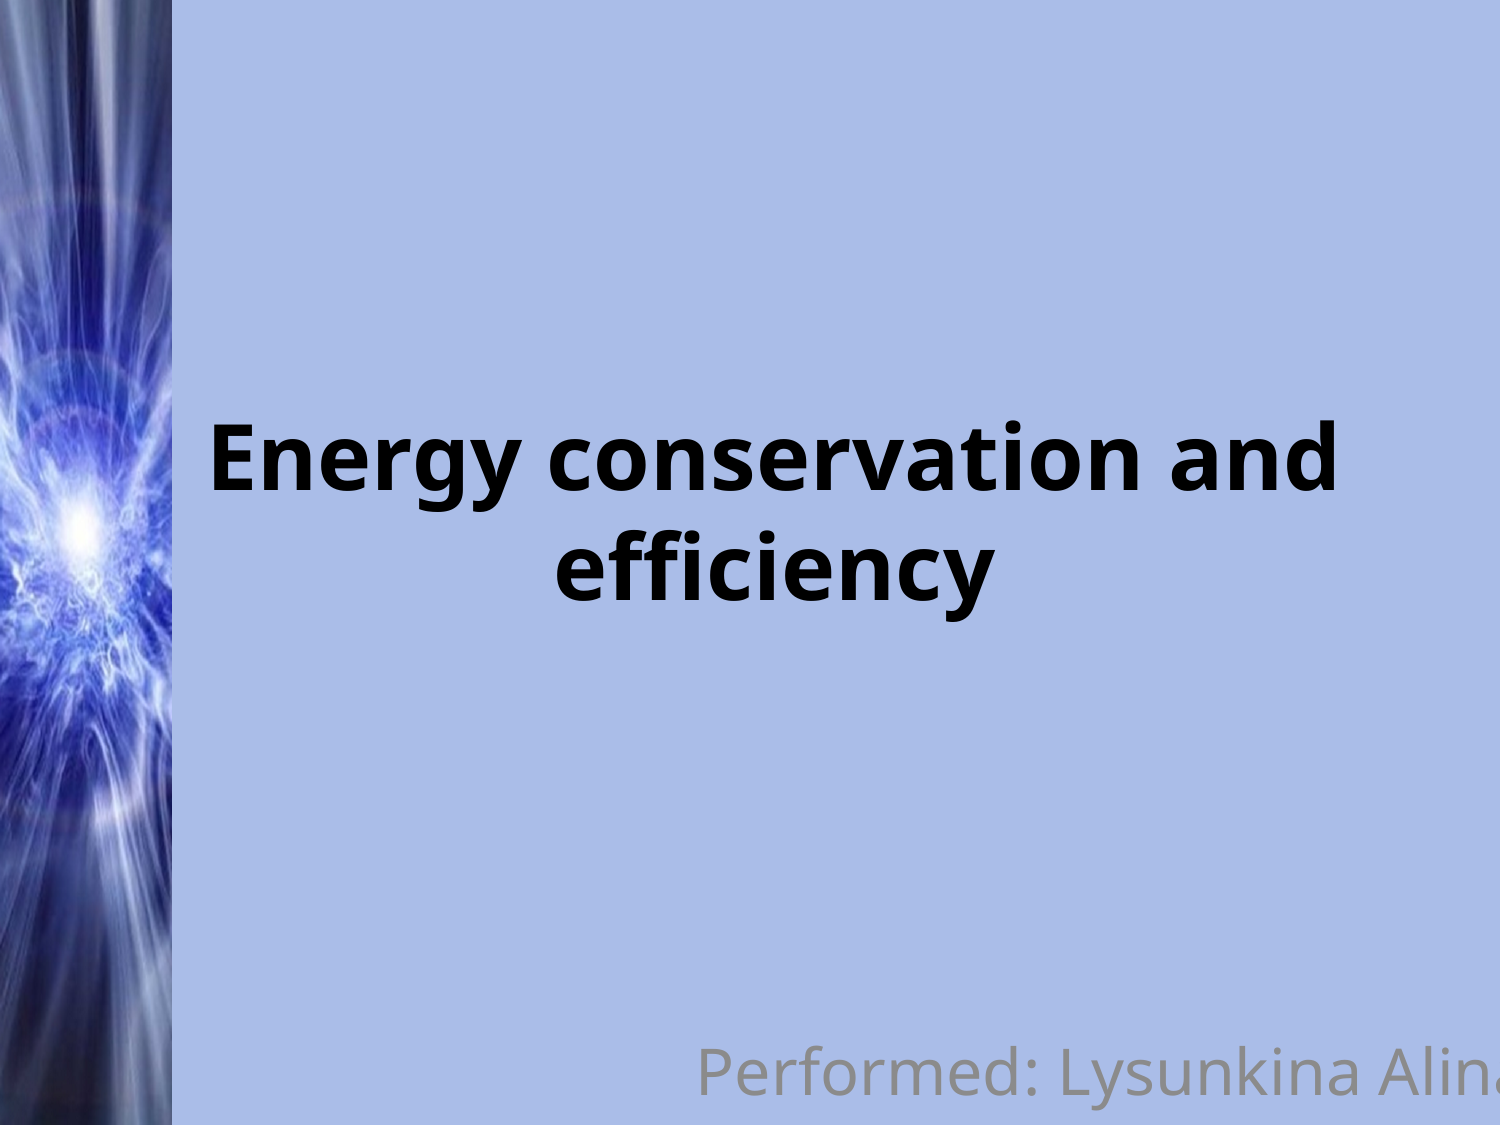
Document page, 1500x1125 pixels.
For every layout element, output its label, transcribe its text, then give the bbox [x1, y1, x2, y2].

subtitle Performed: Lysunkina Alina [679, 1023, 1500, 1125]
title Energy conservation and efficiency [183, 314, 1366, 705]
picture [0, 0, 1500, 1125]
